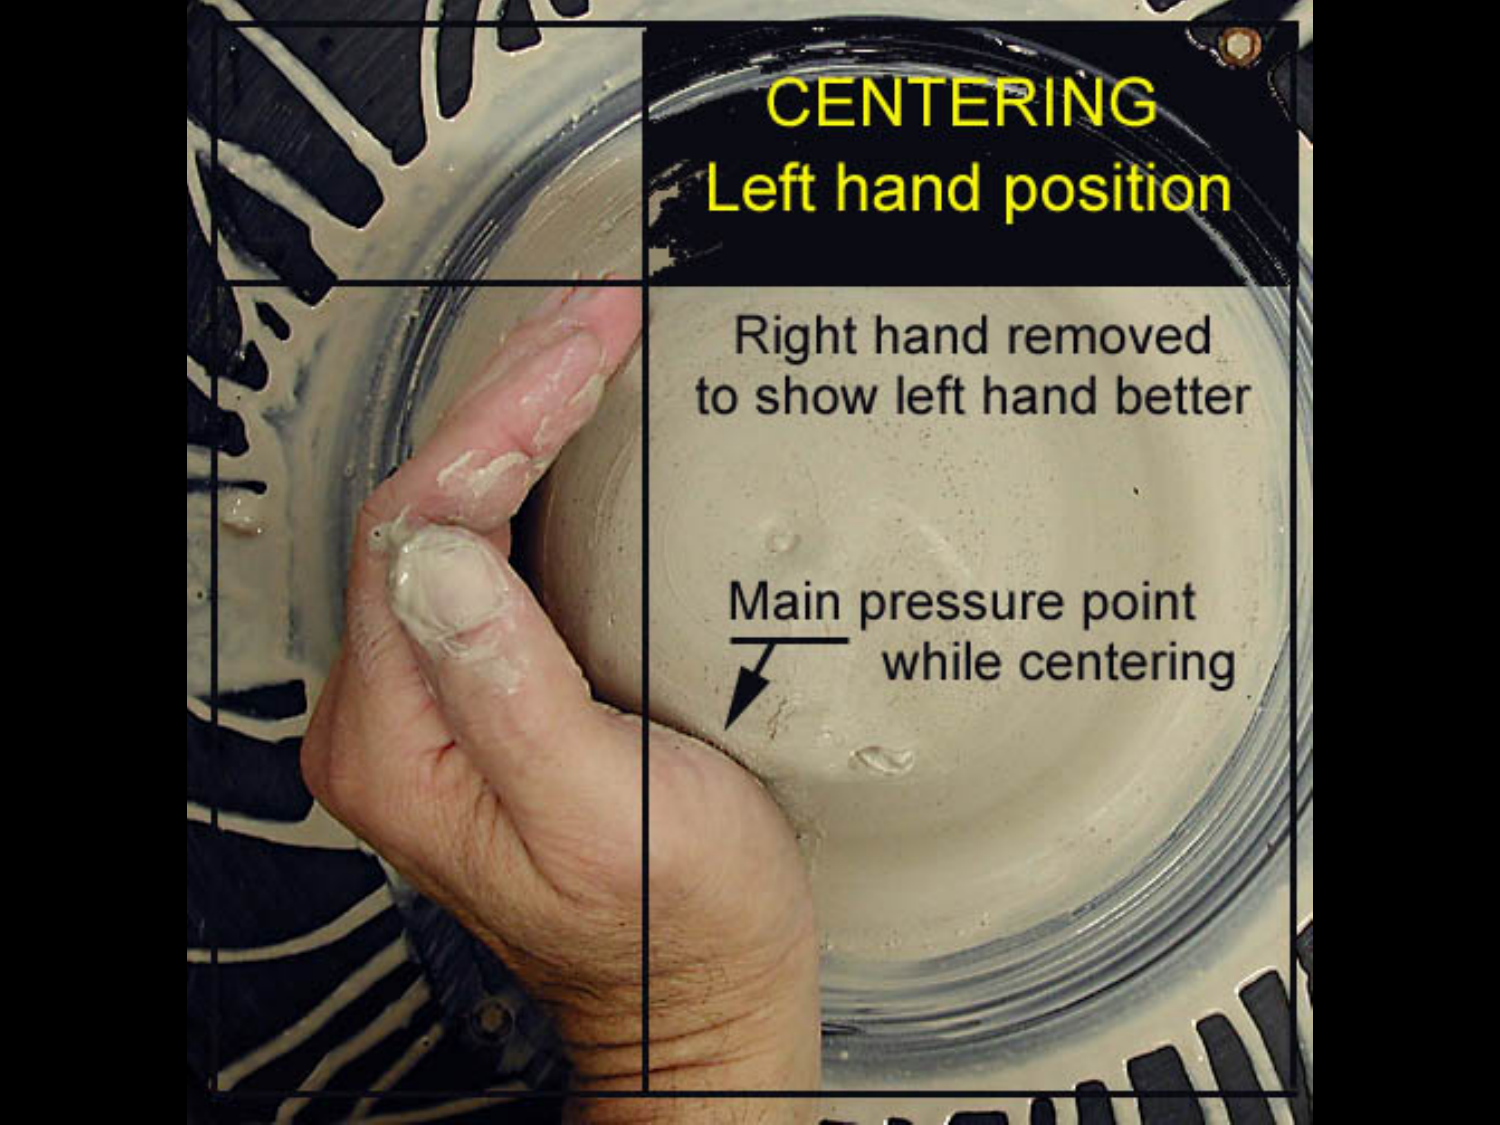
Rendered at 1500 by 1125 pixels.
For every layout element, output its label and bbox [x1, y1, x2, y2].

picture [187, 0, 1313, 1125]
